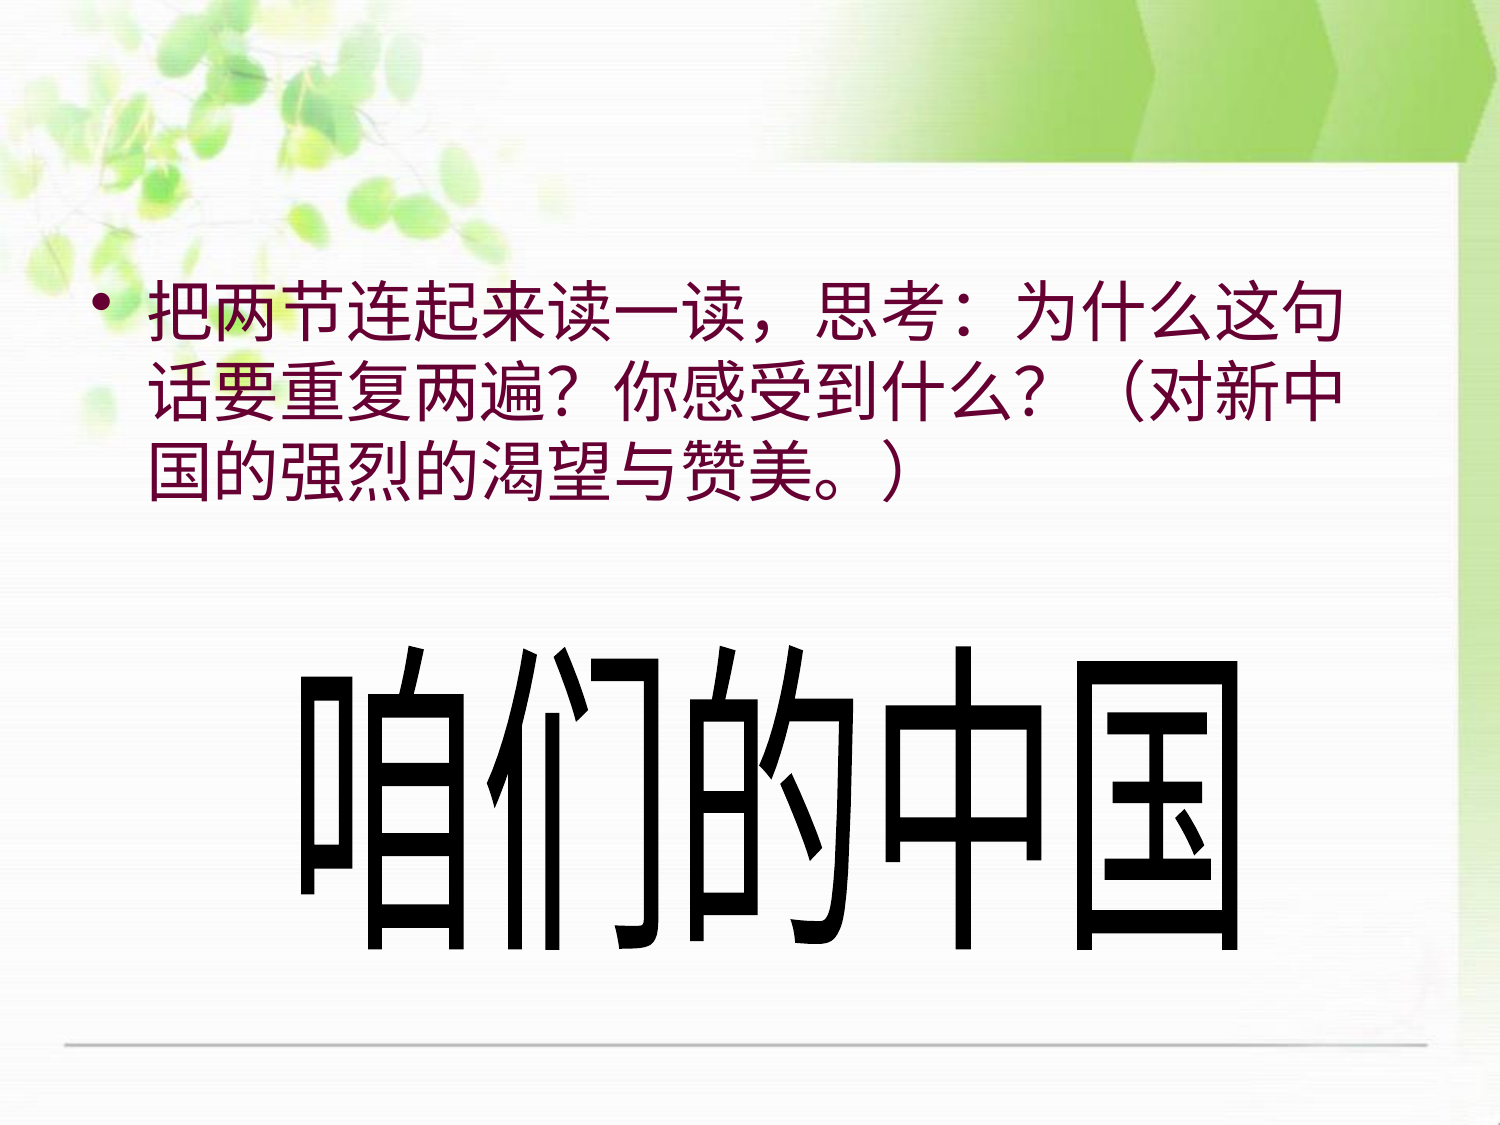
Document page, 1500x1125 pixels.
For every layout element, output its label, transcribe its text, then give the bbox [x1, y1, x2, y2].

picture [0, 0, 1500, 1125]
list 把两节连起来读一读，思考：为什么这句话要重复两遍？你感受到什么？（对新中国的强烈的渴望与赞美。） [75, 262, 1425, 539]
